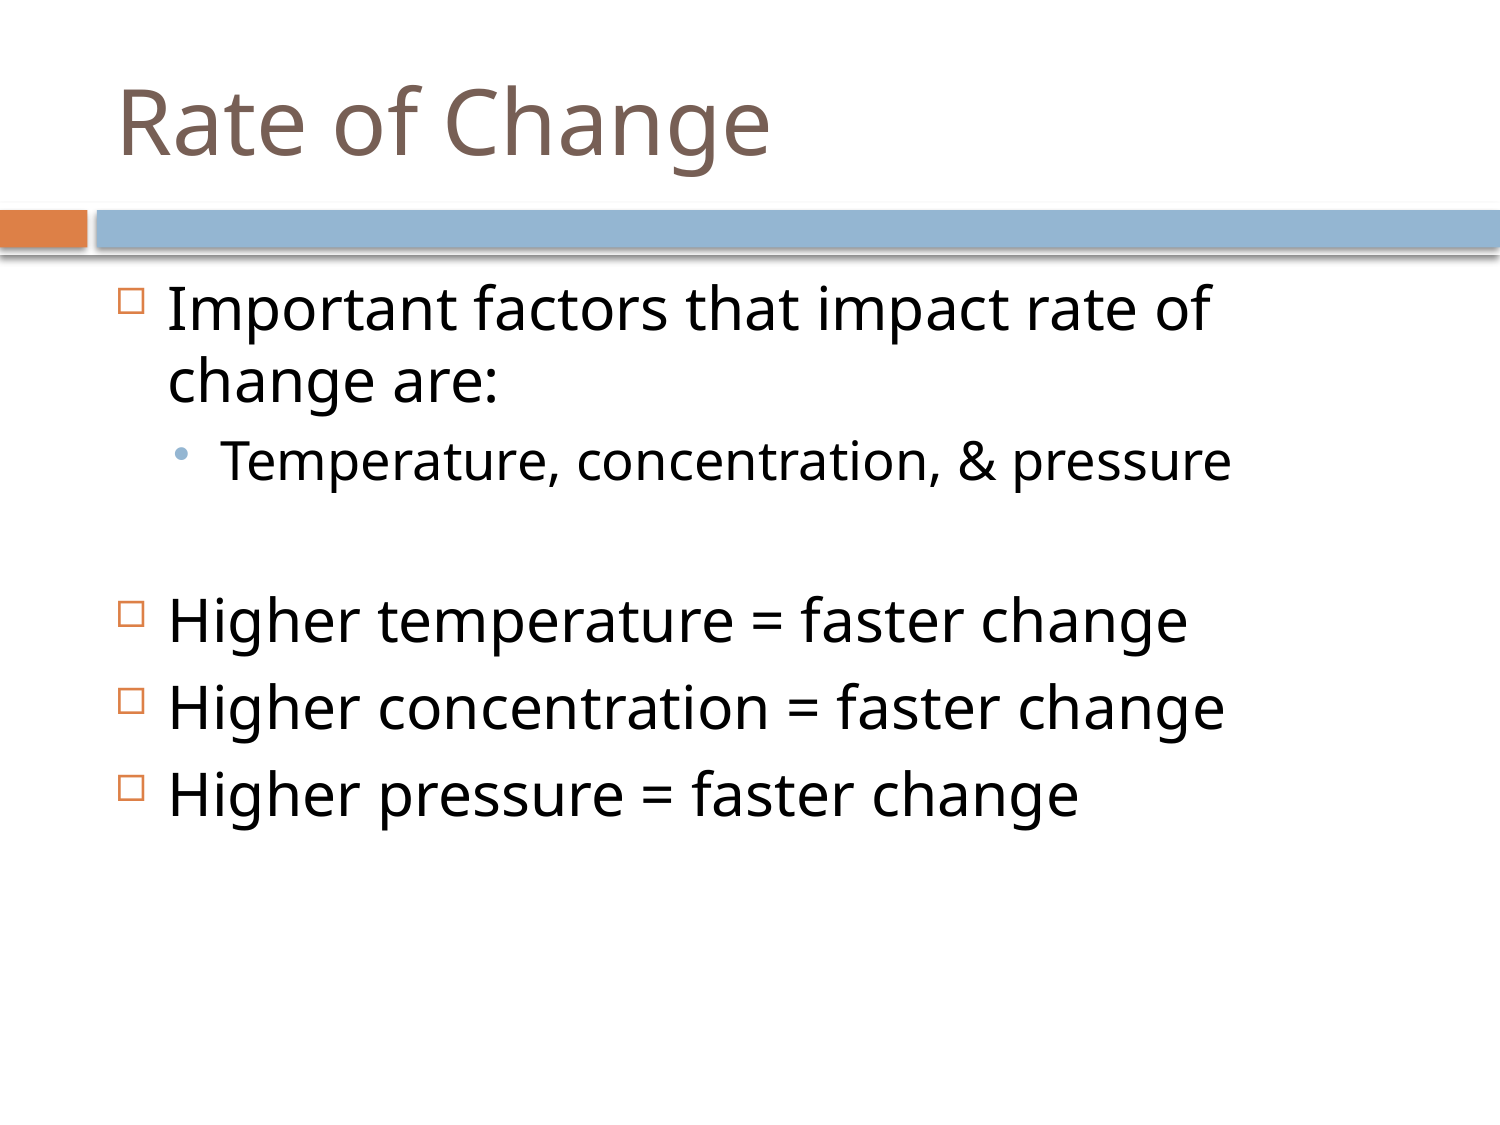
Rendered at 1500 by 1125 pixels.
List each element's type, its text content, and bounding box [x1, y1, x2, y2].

title Rate of Change [100, 37, 1438, 200]
list Important factors that impact rate of change are: Temperature, concentration, & pressure Higher temperature = faster change Higher concentration = faster change Higher pressure = faster change [100, 262, 1438, 1000]
